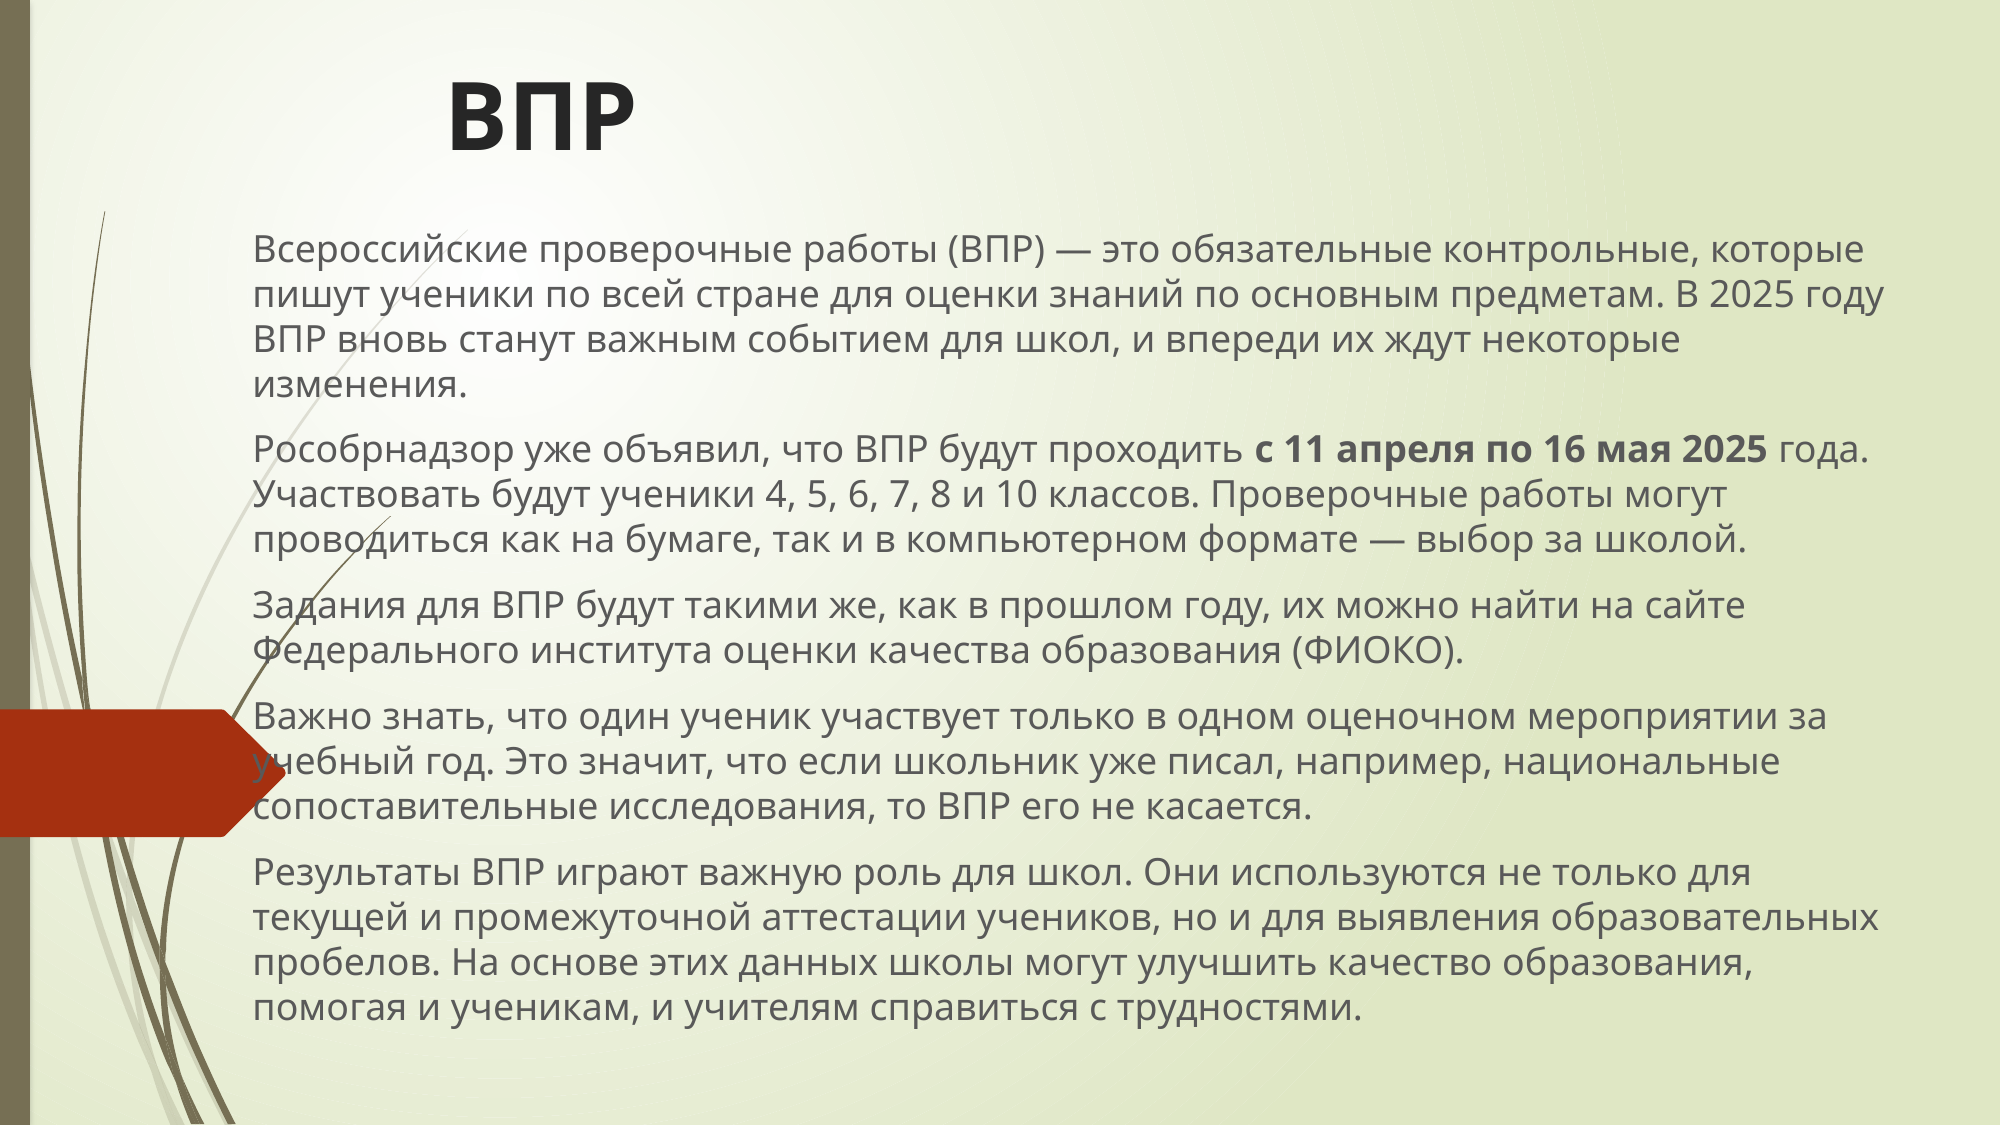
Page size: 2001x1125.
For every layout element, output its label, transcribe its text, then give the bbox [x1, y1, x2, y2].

title ВПР [429, 47, 1775, 177]
subtitle Всероссийские проверочные работы (ВПР) — это обязательные контрольные, которые пишут ученики по всей стране для оценки знаний по основным предметам. В 2025 году ВПР вновь станут важным событием для школ, и впереди их ждут некоторые изменения. Рособрнадзор уже объявил, что ВПР будут проходить с 11 апреля по 16 мая 2025 года. Участвовать будут ученики 4, 5, 6, 7, 8 и 10 классов. Проверочные работы могут проводиться как на бумаге, так и в компьютерном формате — выбор за школой. Задания для ВПР будут такими же, как в прошлом году, их можно найти на сайте Федерального института оценки качества образования (ФИОКО). Важно знать, что один ученик участвует только в одном оценочном мероприятии за учебный год. Это значит, что если школьник уже писал, например, национальные сопоставительные исследования, то ВПР его не касается. Результаты ВПР играют важную роль для школ. Они используются не только для текущей и промежуточной аттестации учеников, но и для выявления образовательных пробелов. На основе этих данных школы могут улучшить качество образования, помогая и ученикам, и учителям справиться с трудностями. [237, 217, 1915, 1095]
